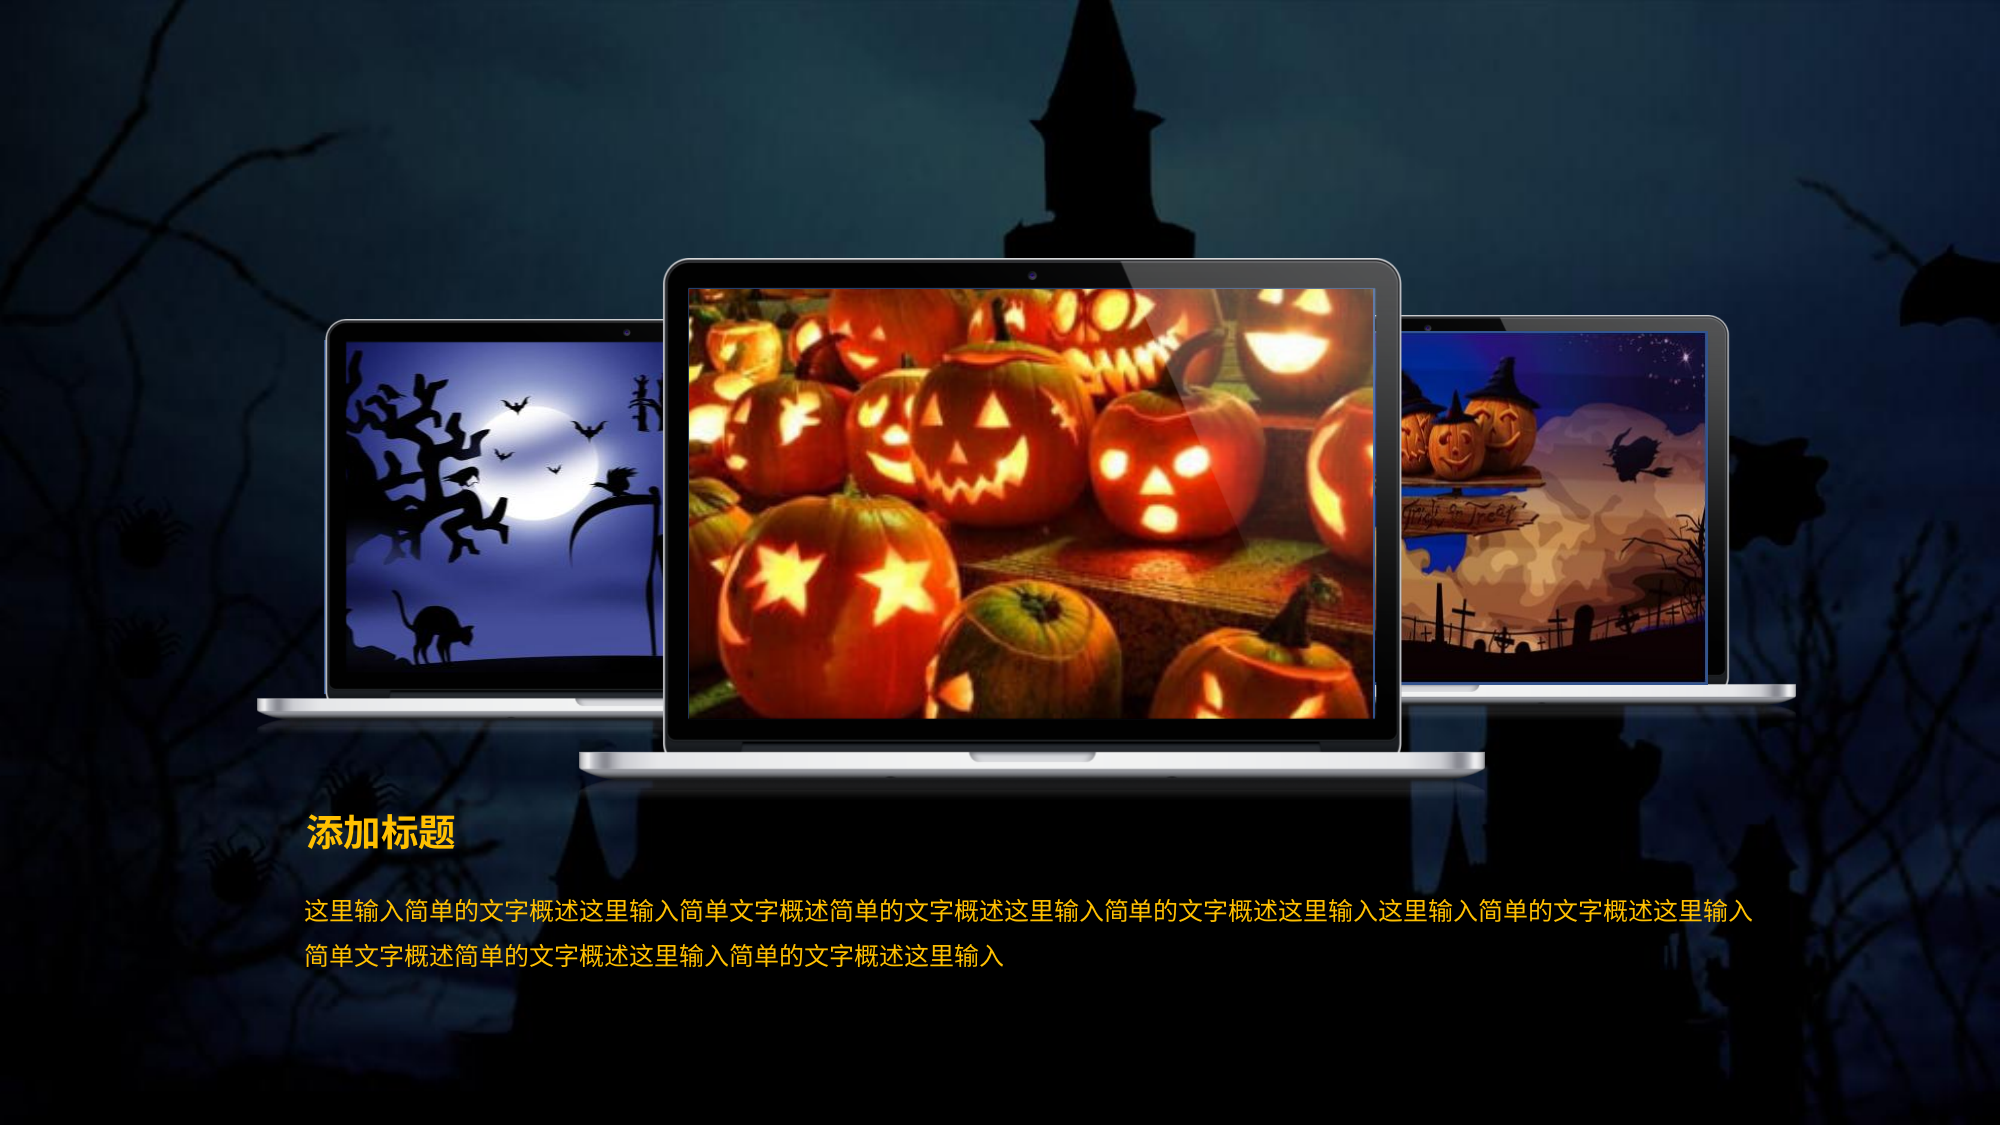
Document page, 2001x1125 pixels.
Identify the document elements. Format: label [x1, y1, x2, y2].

text_box [256, 319, 579, 736]
text_box [289, 801, 1772, 1020]
picture [0, 0, 2000, 1125]
text_box [579, 258, 1485, 800]
